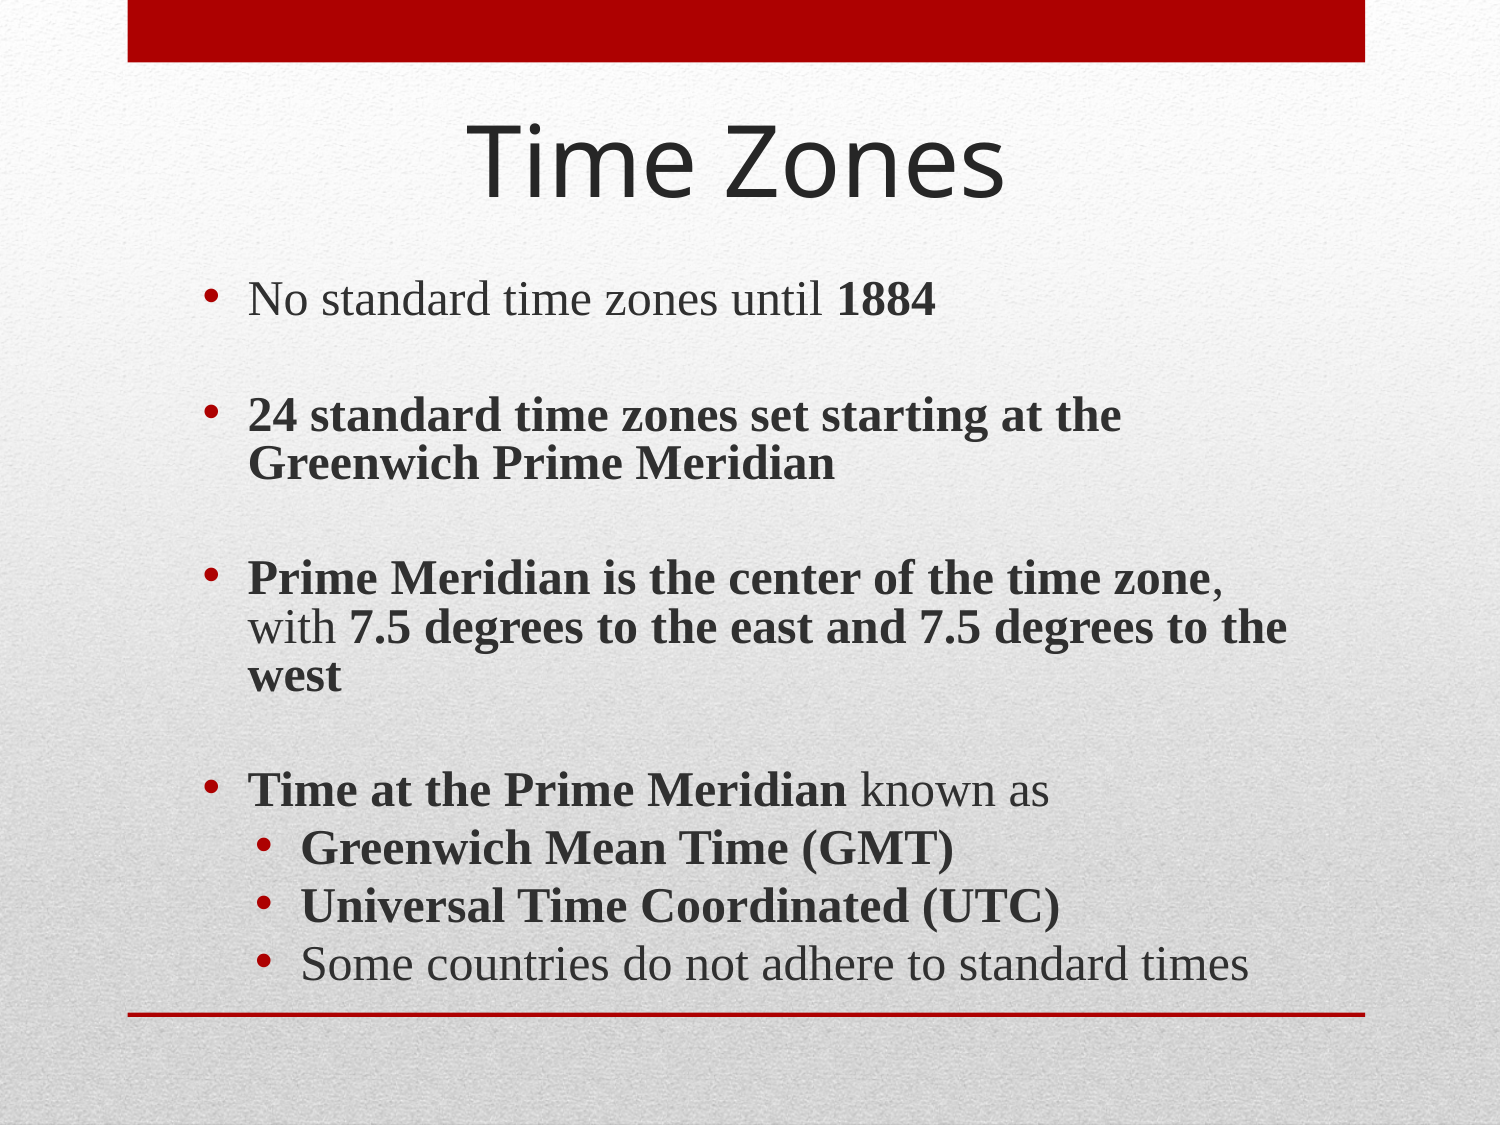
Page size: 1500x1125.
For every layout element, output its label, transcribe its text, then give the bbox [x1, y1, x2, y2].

list No standard time zones until 1884 24 standard time zones set starting at the Greenwich Prime Meridian Prime Meridian is the center of the time zone, with 7.5 degrees to the east and 7.5 degrees to the west Time at the Prime Meridian known as Greenwich Mean Time (GMT) Universal Time Coordinated (UTC) Some countries do not adhere to standard times [187, 262, 1325, 1005]
title Time Zones [174, 37, 1300, 225]
